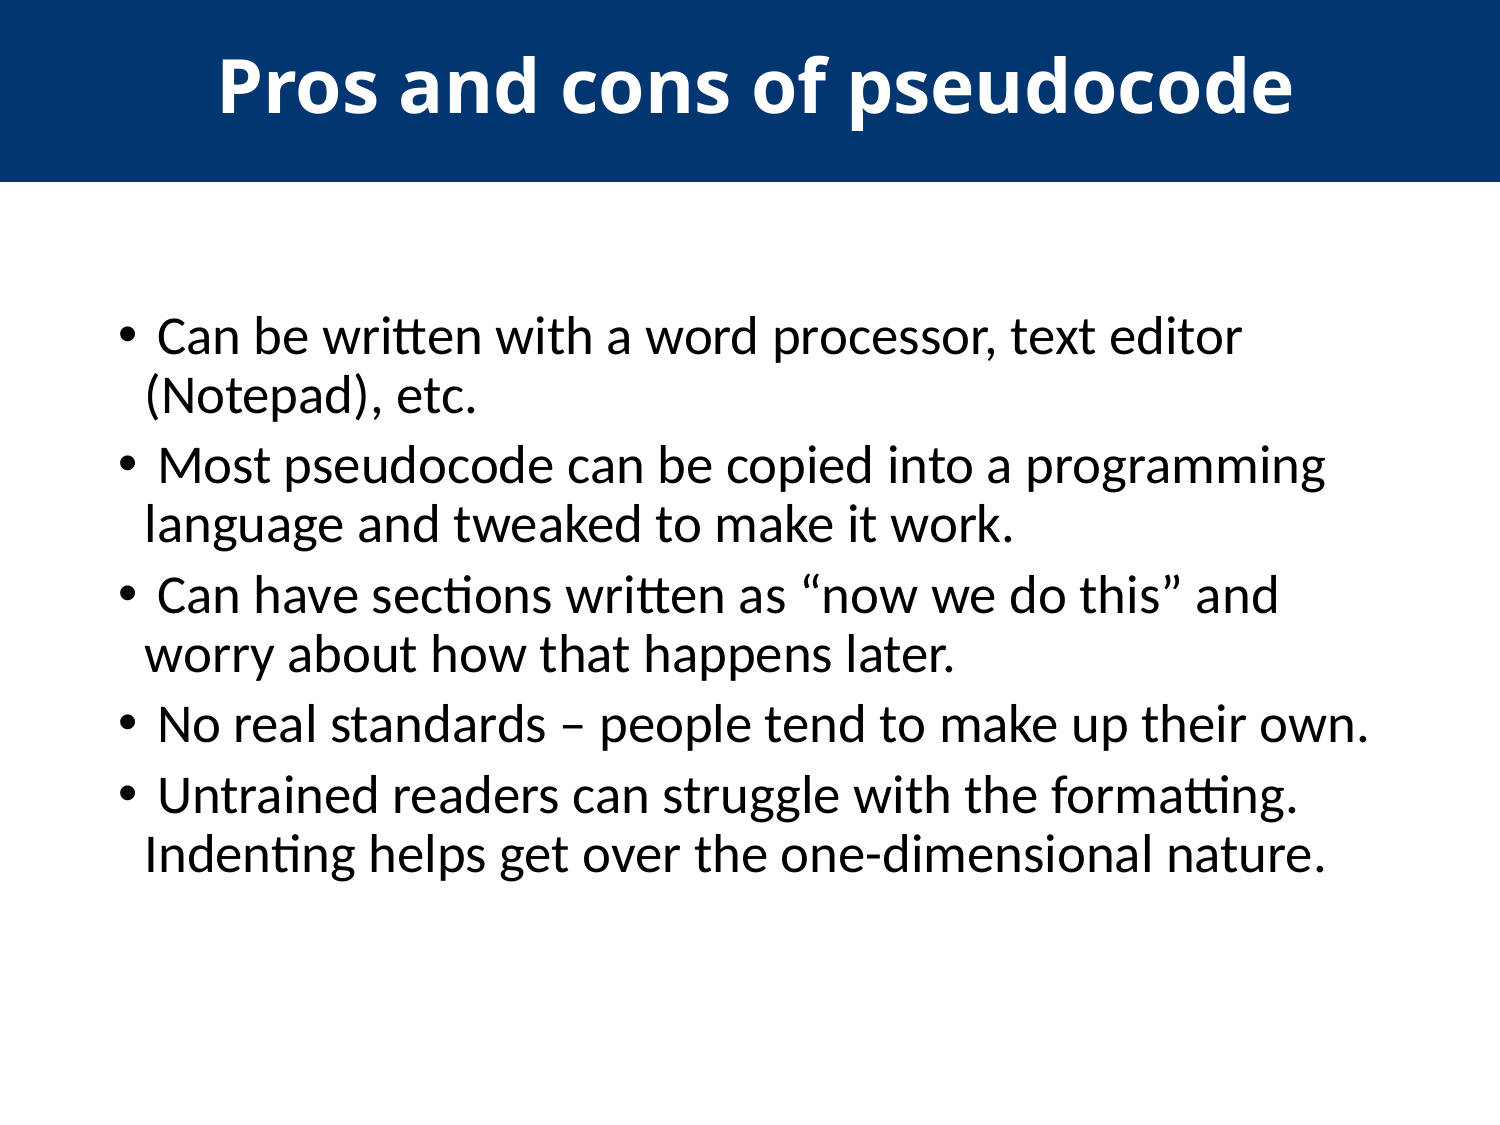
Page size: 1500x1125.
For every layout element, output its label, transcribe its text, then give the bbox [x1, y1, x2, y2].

list Can be written with a word processor, text editor (Notepad), etc. Most pseudocode can be copied into a programming language and tweaked to make it work. Can have sections written as “now we do this” and worry about how that happens later. No real standards – people tend to make up their own. Untrained readers can struggle with the formatting. Indenting helps get over the one-dimensional nature. [103, 299, 1397, 1014]
text_box Pros and cons of pseudocode [29, 30, 1483, 136]
text_box [0, 0, 1500, 182]
